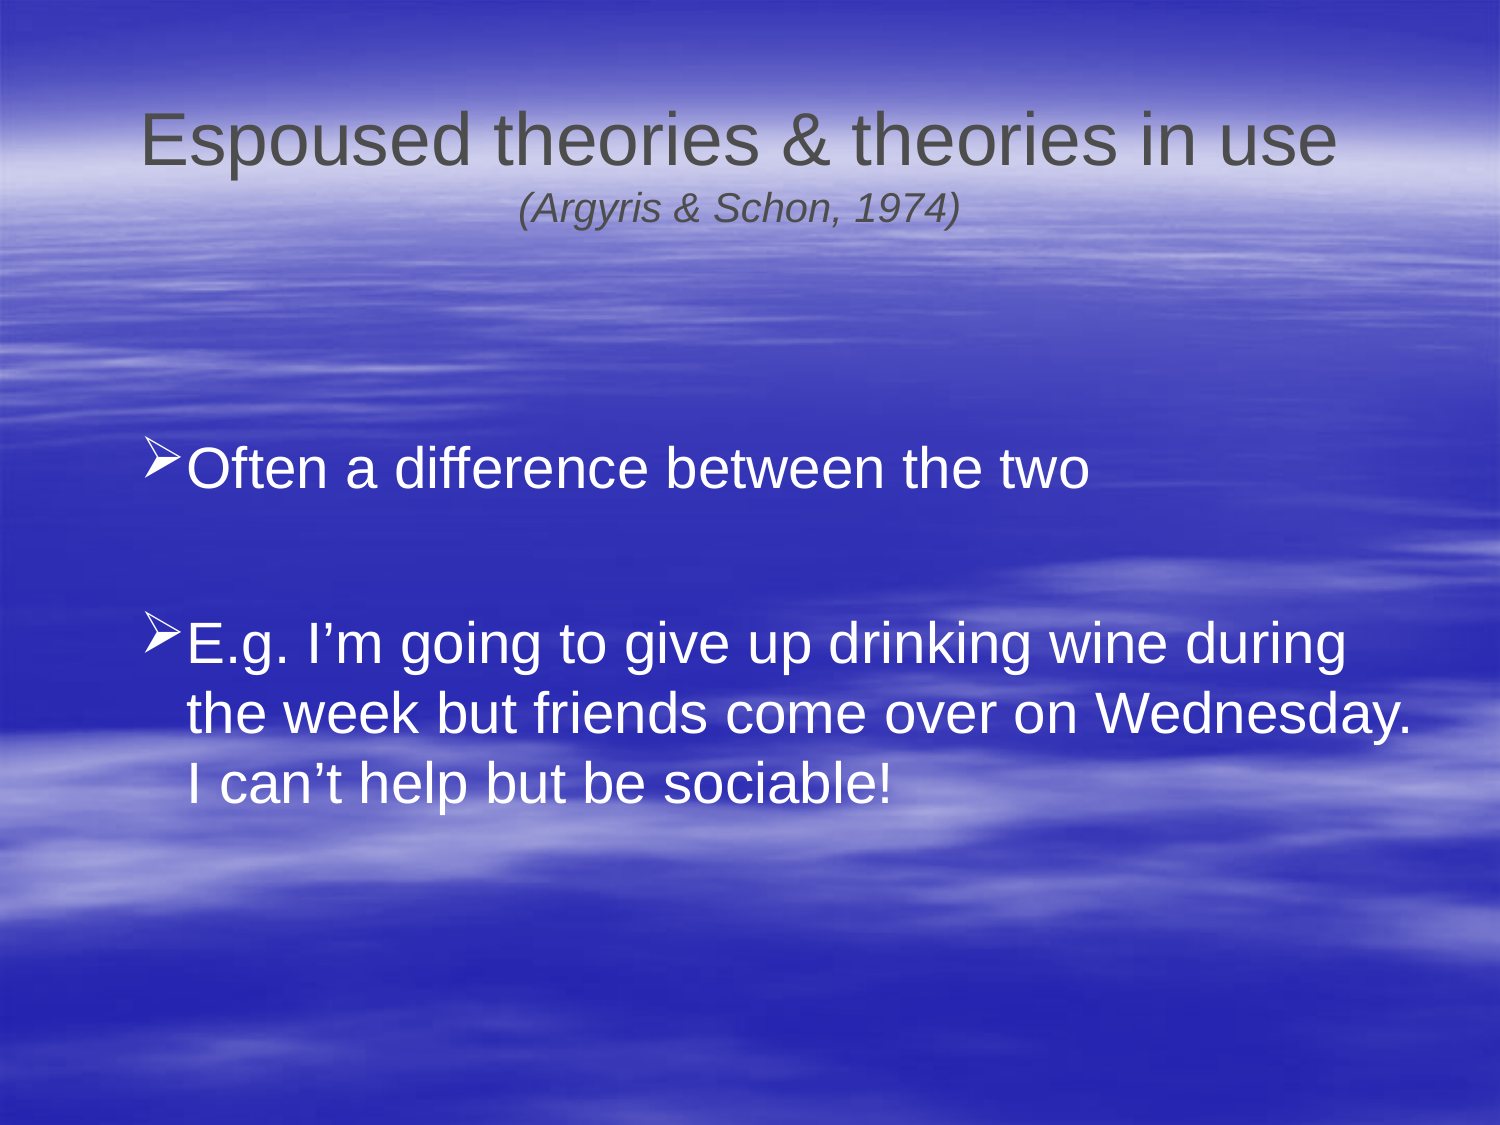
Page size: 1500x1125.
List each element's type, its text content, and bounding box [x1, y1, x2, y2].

list Often a difference between the two E.g. I’m going to give up drinking wine during the week but friends come over on Wednesday. I can’t help but be sociable! [49, 365, 1451, 1001]
title Espoused theories & theories in use (Argyris & Schon, 1974) [64, 101, 1416, 330]
